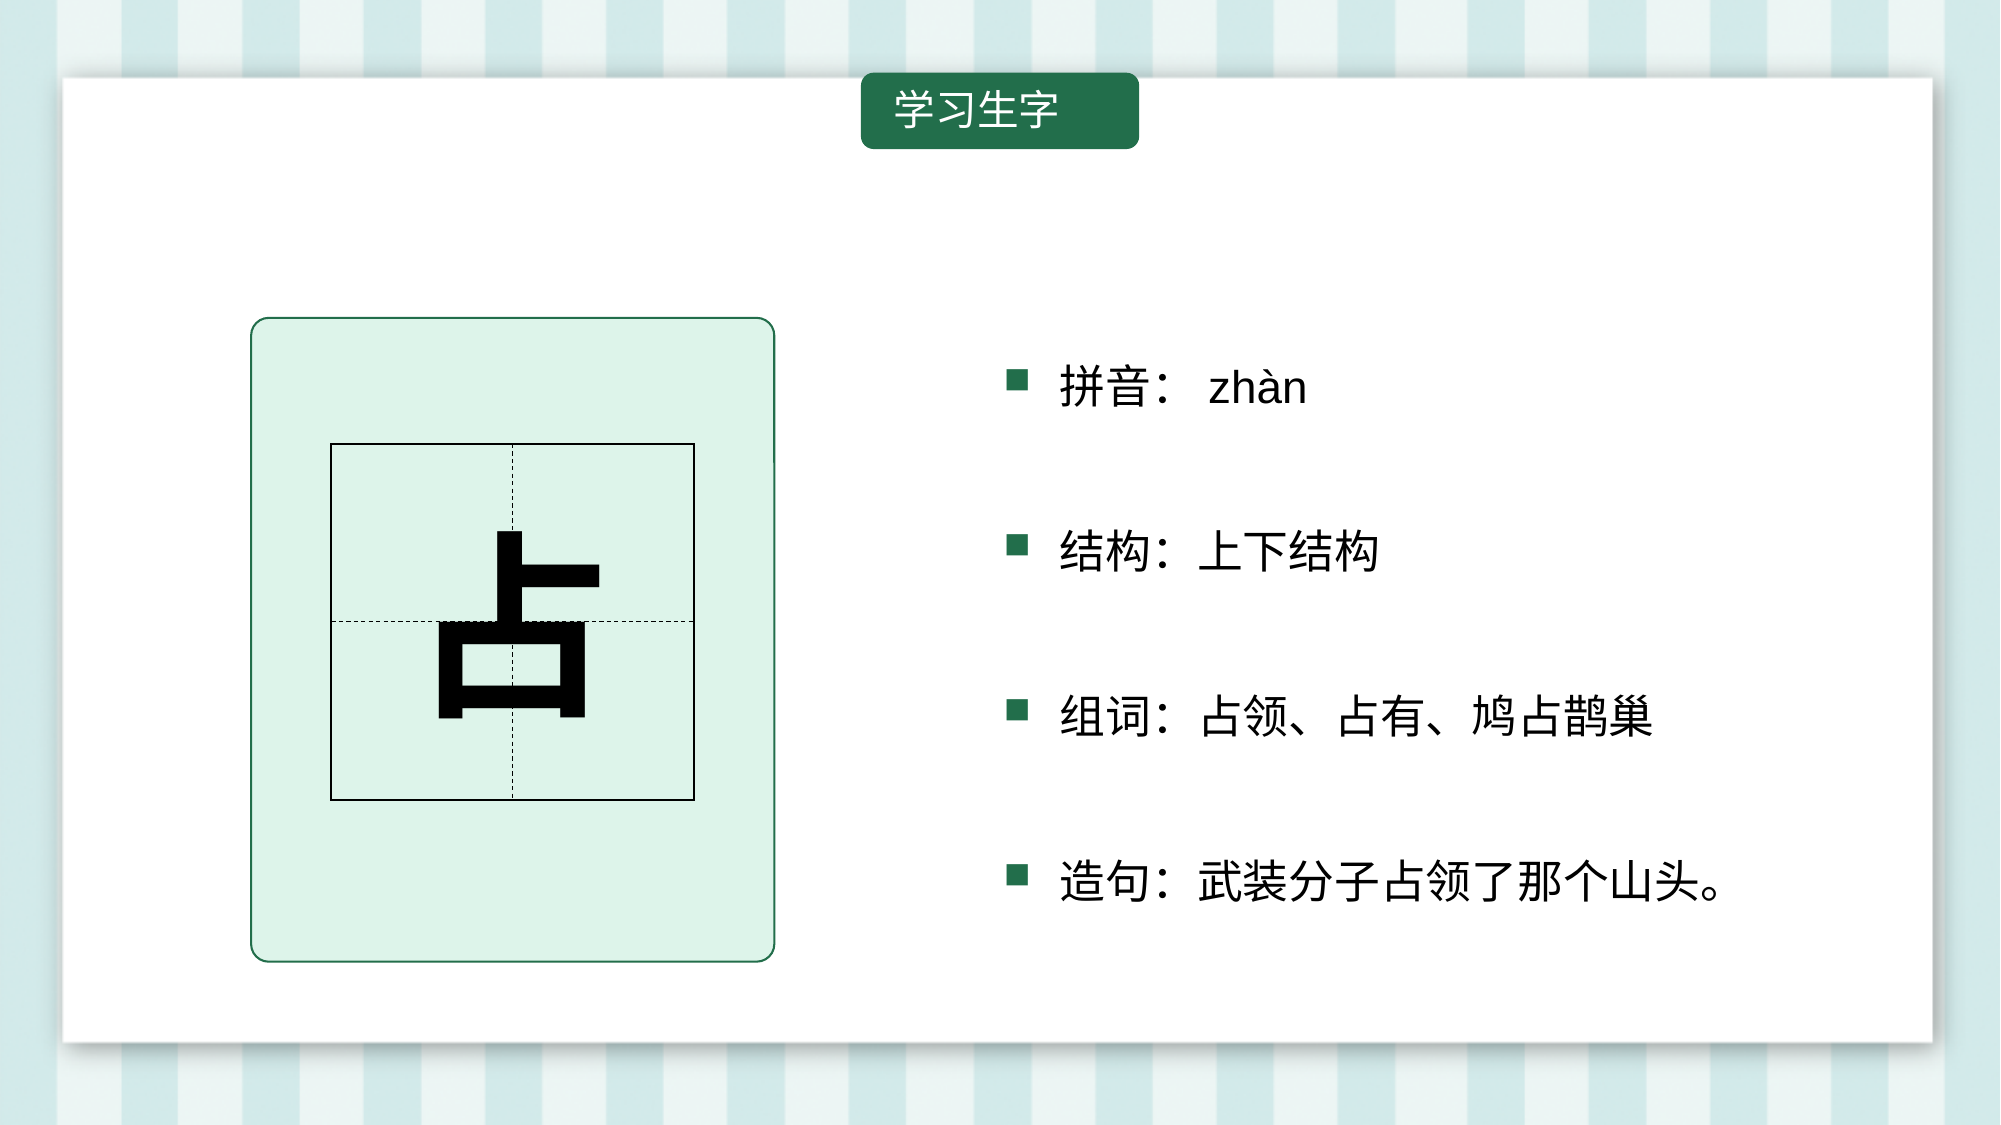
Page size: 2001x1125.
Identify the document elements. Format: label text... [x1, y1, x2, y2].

text_box 拼音：zhàn 结构：上下结构 组词：占领、占有、鸠占鹊巢 造句：武装分子占领了那个山头。 [988, 322, 1811, 915]
picture [0, 0, 2000, 1125]
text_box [860, 72, 1140, 150]
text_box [251, 317, 775, 962]
